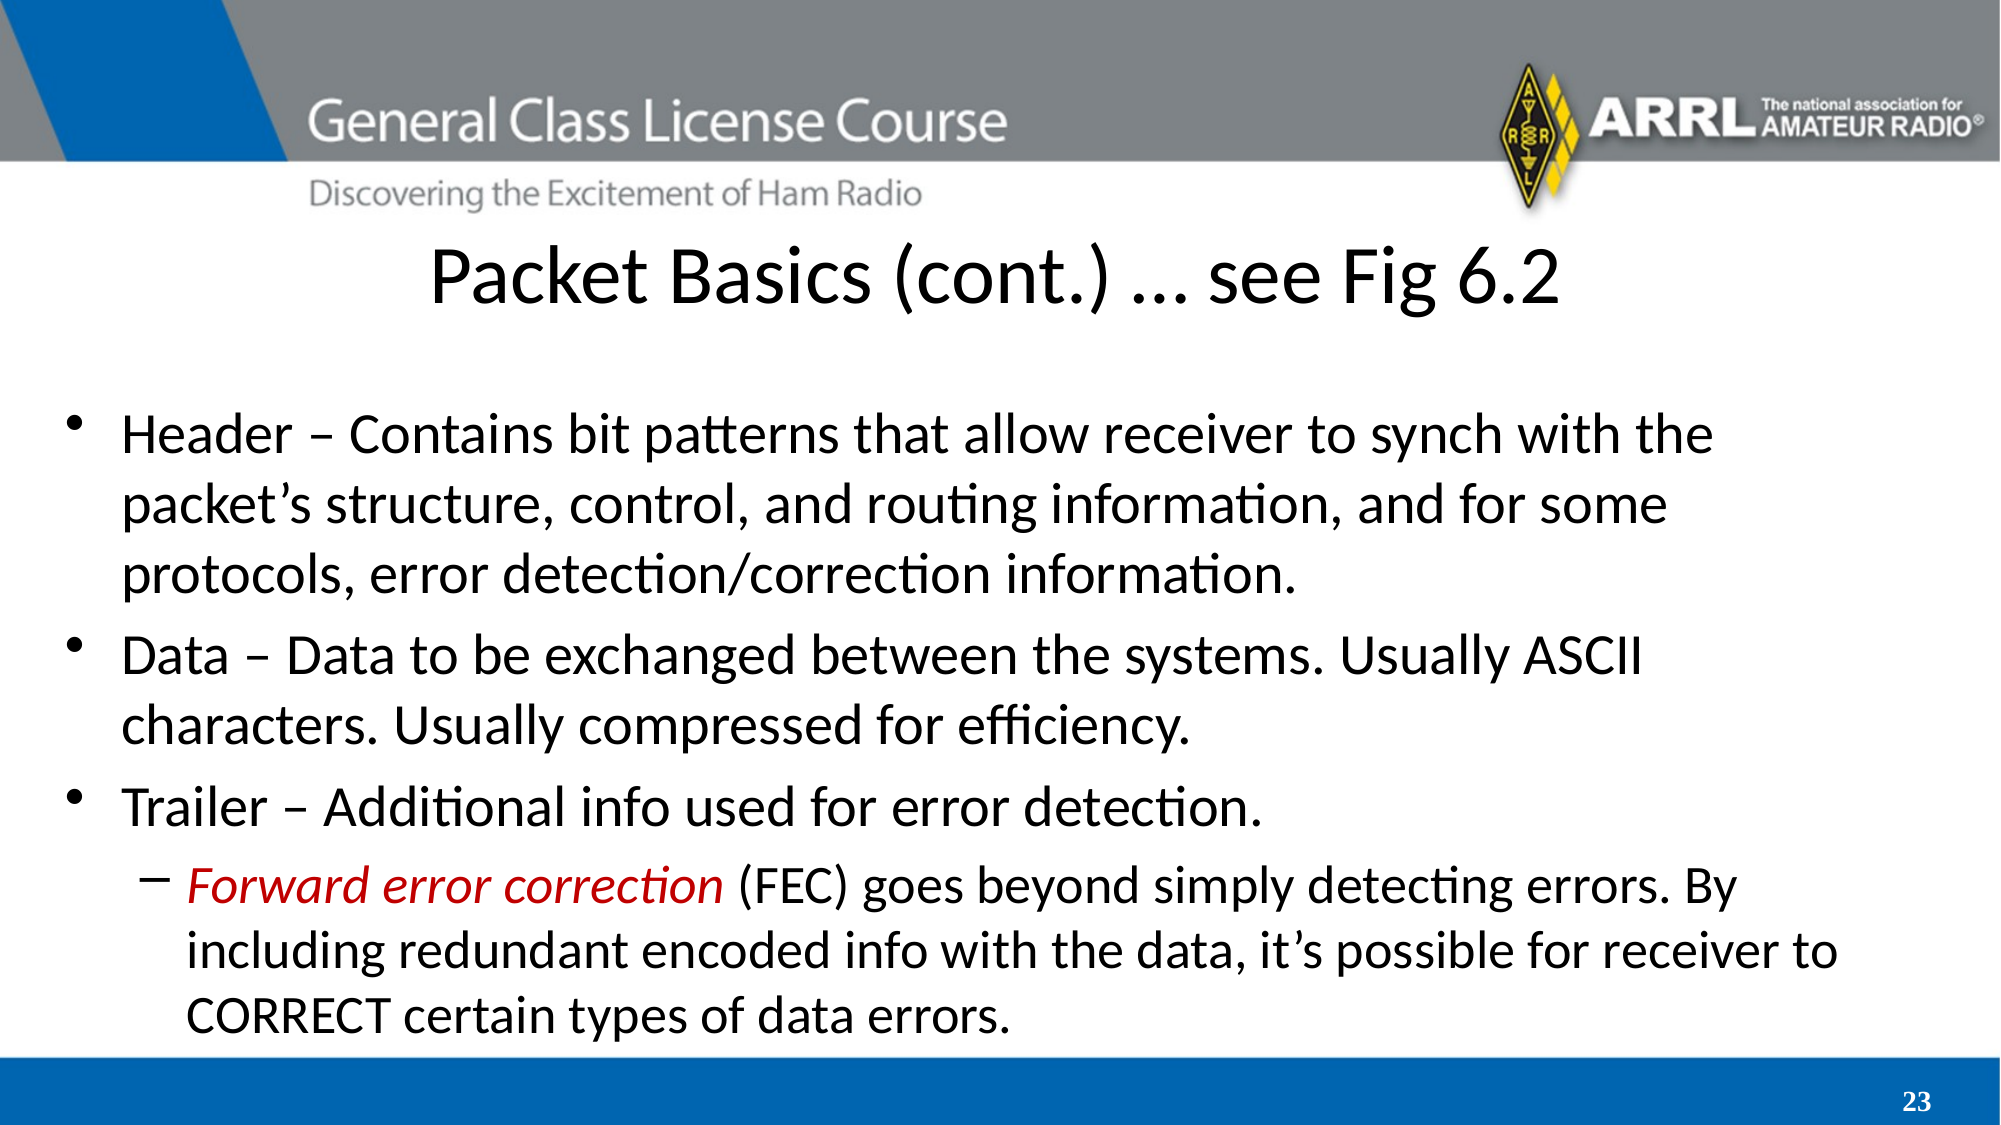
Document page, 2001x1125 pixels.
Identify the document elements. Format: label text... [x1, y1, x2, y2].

title Packet Basics (cont.) … see Fig 6.2 [96, 212, 1897, 356]
picture [0, 0, 2001, 1125]
list Header – Contains bit patterns that allow receiver to synch with the packet’s structure, control, and routing information, and for some protocols, error detection/correction information. Data – Data to be exchanged between the systems. Usually ASCII characters. Usually compressed for efficiency. Trailer – Additional info used for error detection. Forward error correction (FEC) goes beyond simply detecting errors. By including redundant encoded info with the data, it’s possible for receiver to CORRECT certain types of data errors. [50, 387, 1900, 1075]
